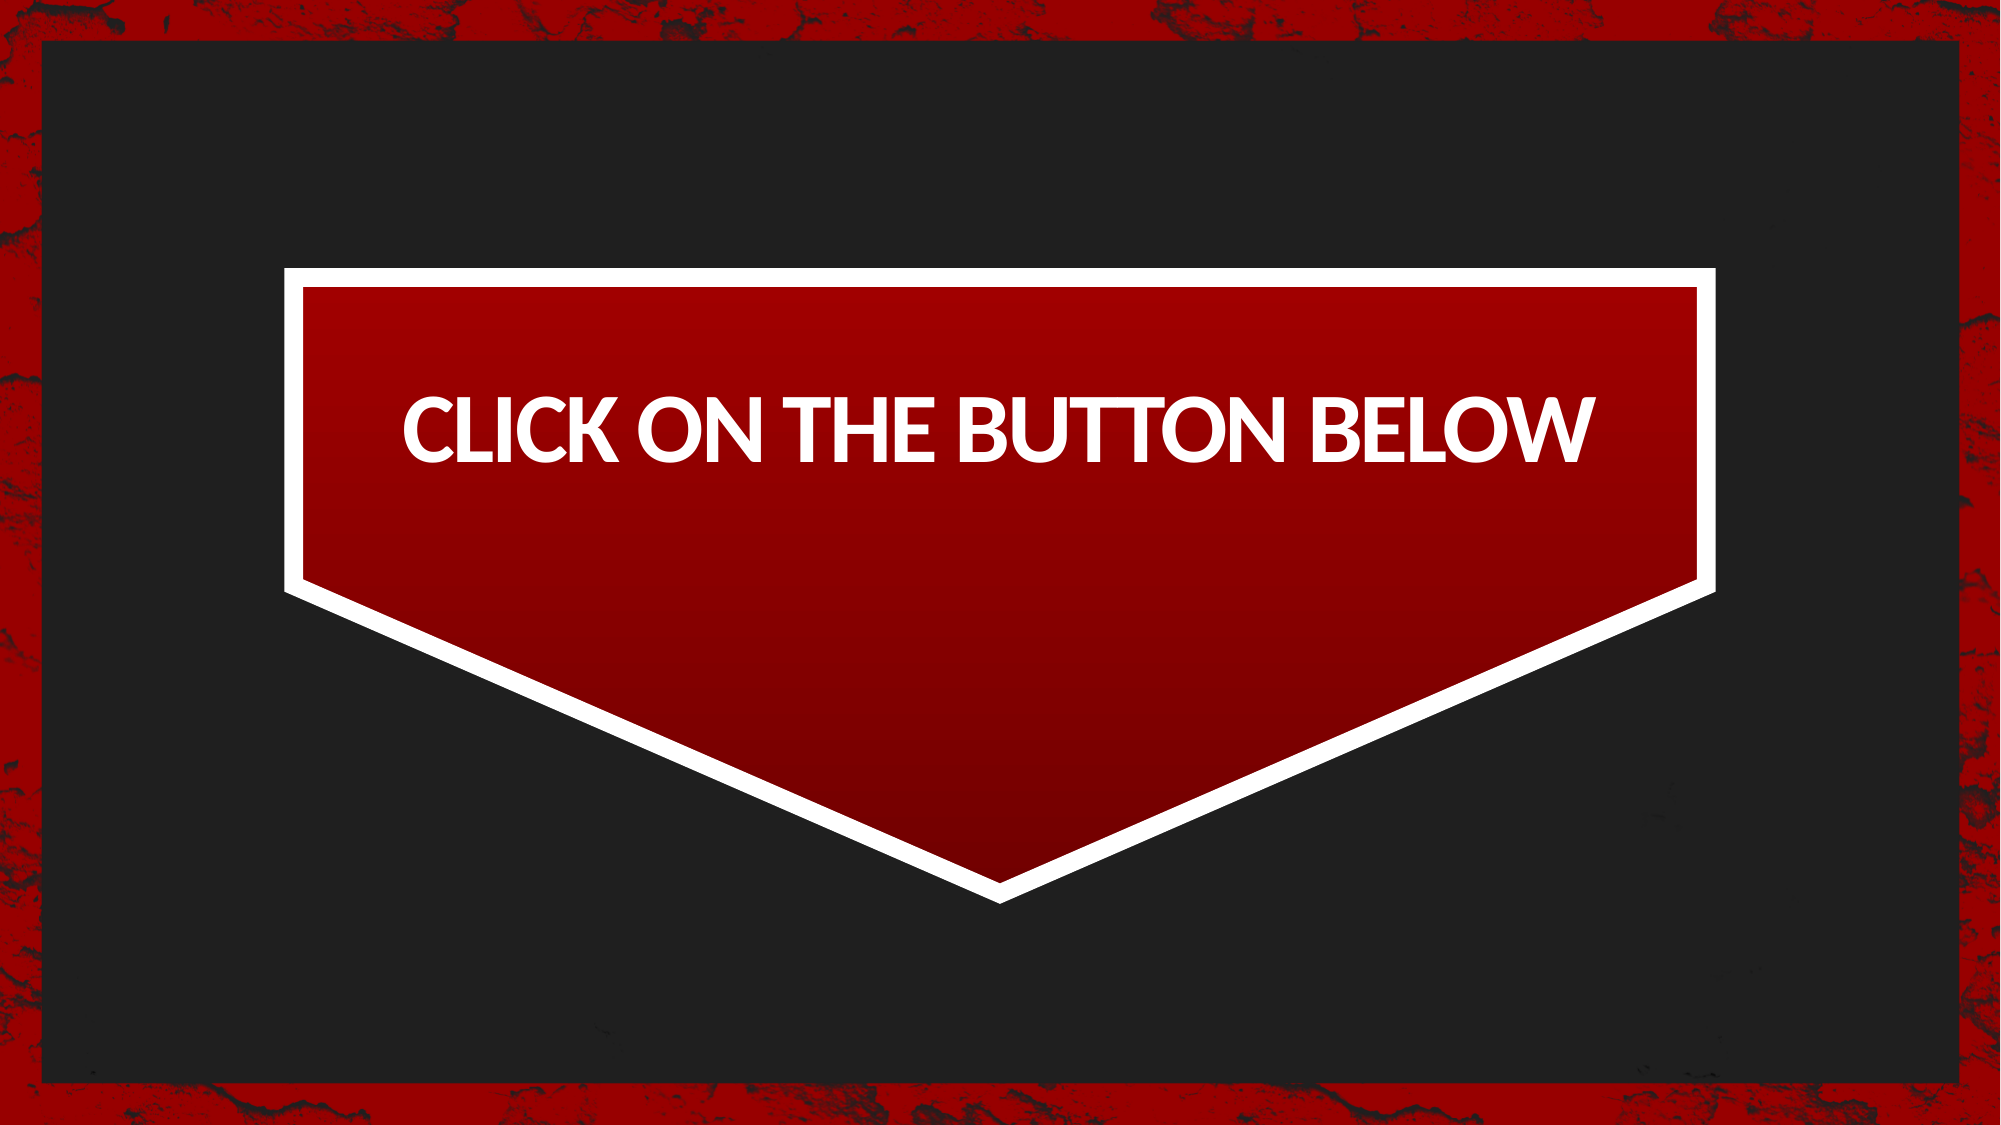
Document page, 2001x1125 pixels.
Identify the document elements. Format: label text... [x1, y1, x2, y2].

picture [0, 0, 2001, 1125]
text_box [292, 276, 1708, 355]
text_box [292, 491, 1708, 895]
text_box CLICK ON THE BUTTON BELOW [51, 355, 1949, 491]
